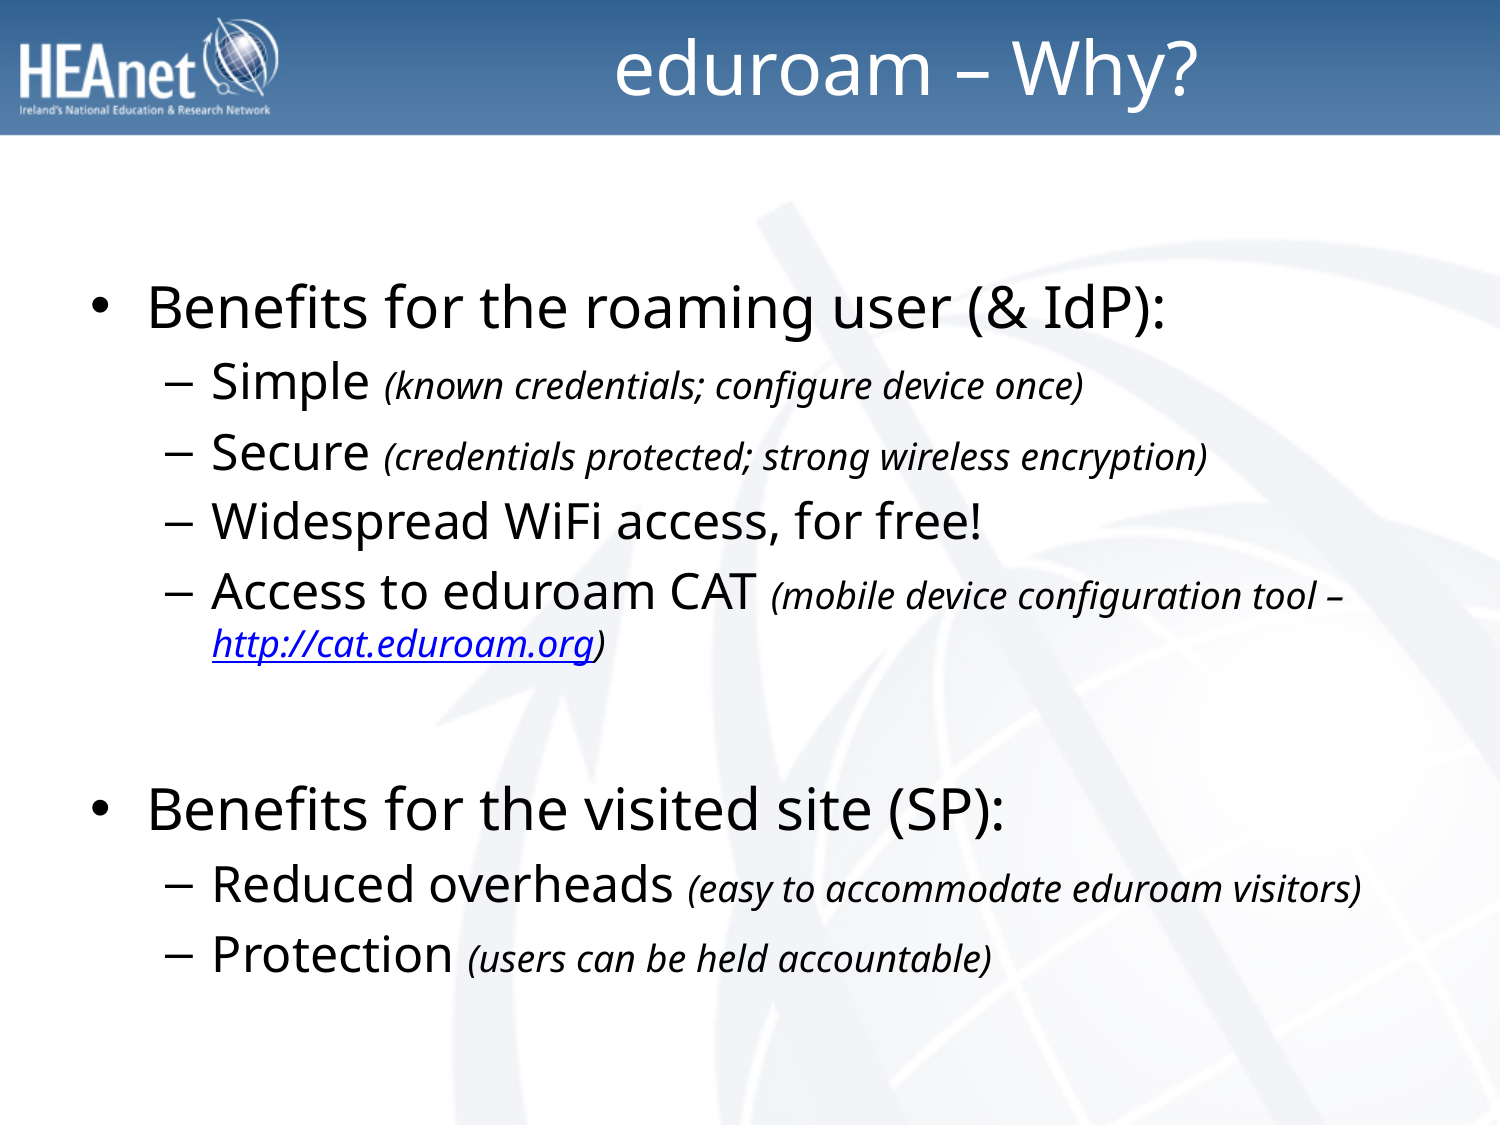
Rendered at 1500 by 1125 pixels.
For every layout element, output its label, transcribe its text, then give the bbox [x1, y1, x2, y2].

title eduroam – Why? [312, 0, 1500, 160]
picture [0, 0, 1500, 1125]
list Benefits for the roaming user (& IdP): Simple (known credentials; configure device once) Secure (credentials protected; strong wireless encryption) Widespread WiFi access, for free! Access to eduroam CAT (mobile device configuration tool – http://cat.eduroam.org) Benefits for the visited site (SP): Reduced overheads (easy to accommodate eduroam visitors) Protection (users can be held accountable) [74, 262, 1426, 1006]
